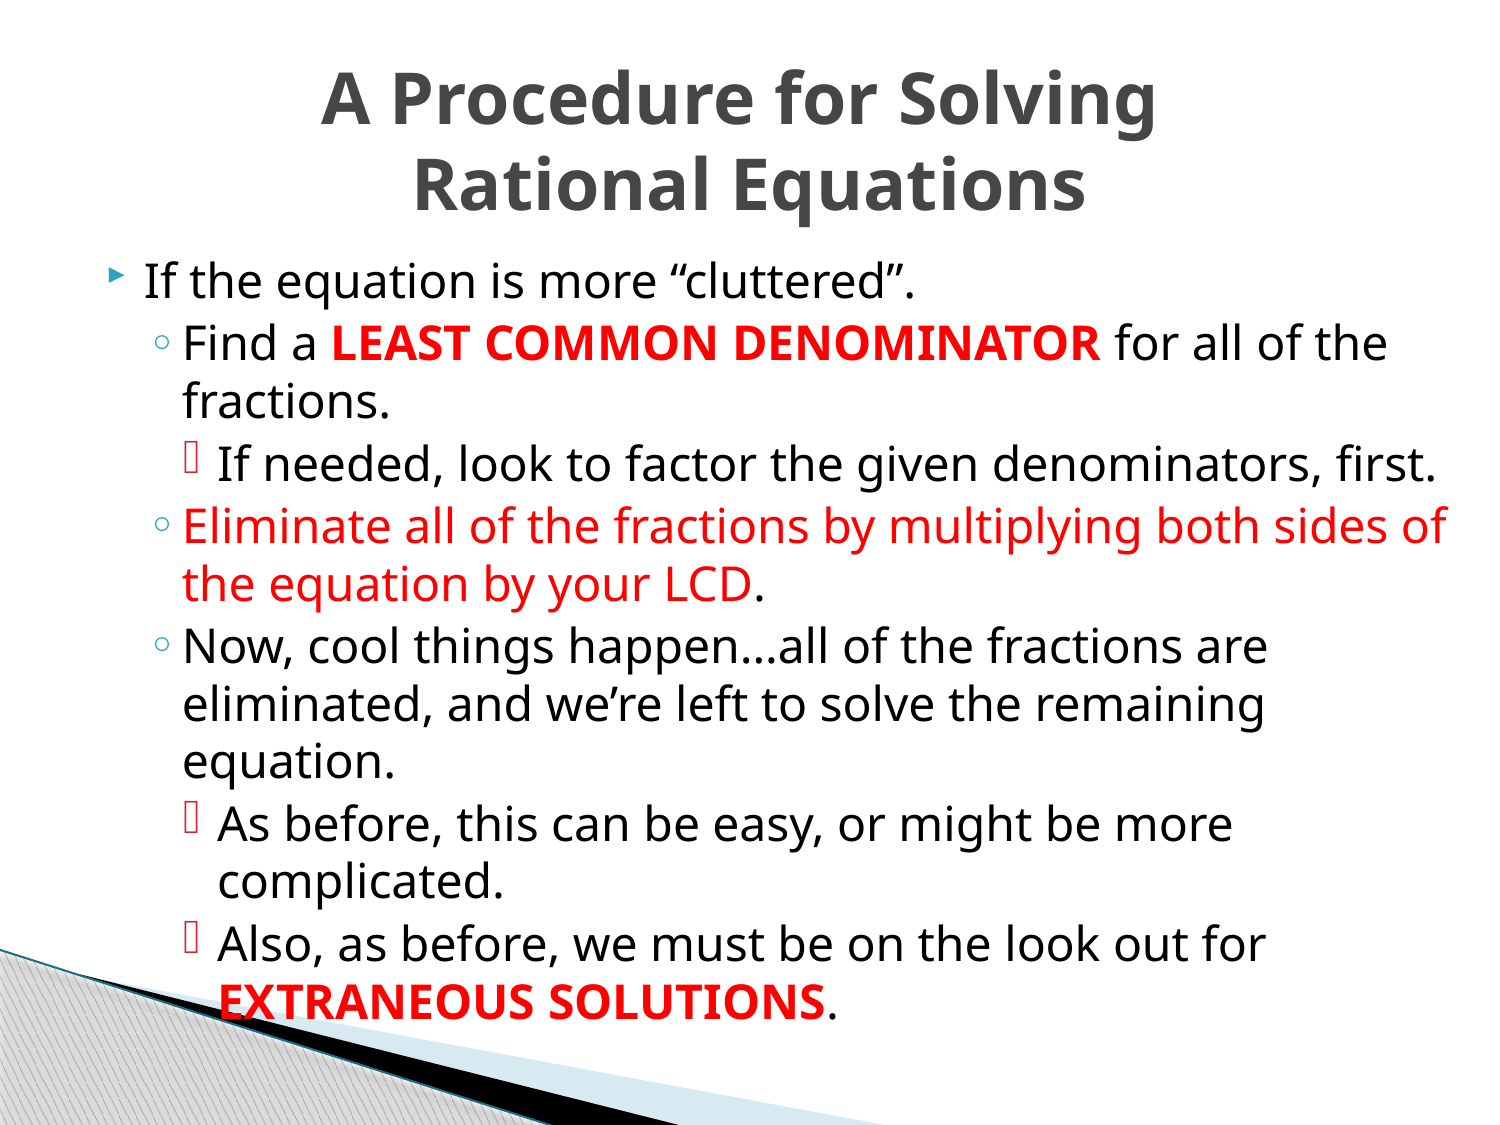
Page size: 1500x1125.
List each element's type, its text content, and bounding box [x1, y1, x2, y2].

title A Procedure for Solving Rational Equations [75, 45, 1425, 233]
list If the equation is more “cluttered”. Find a LEAST COMMON DENOMINATOR for all of the fractions. If needed, look to factor the given denominators, first. Eliminate all of the fractions by multiplying both sides of the equation by your LCD. Now, cool things happen…all of the fractions are eliminated, and we’re left to solve the remaining equation. As before, this can be easy, or might be more complicated. Also, as before, we must be on the look out for EXTRANEOUS SOLUTIONS. [75, 243, 1463, 1050]
